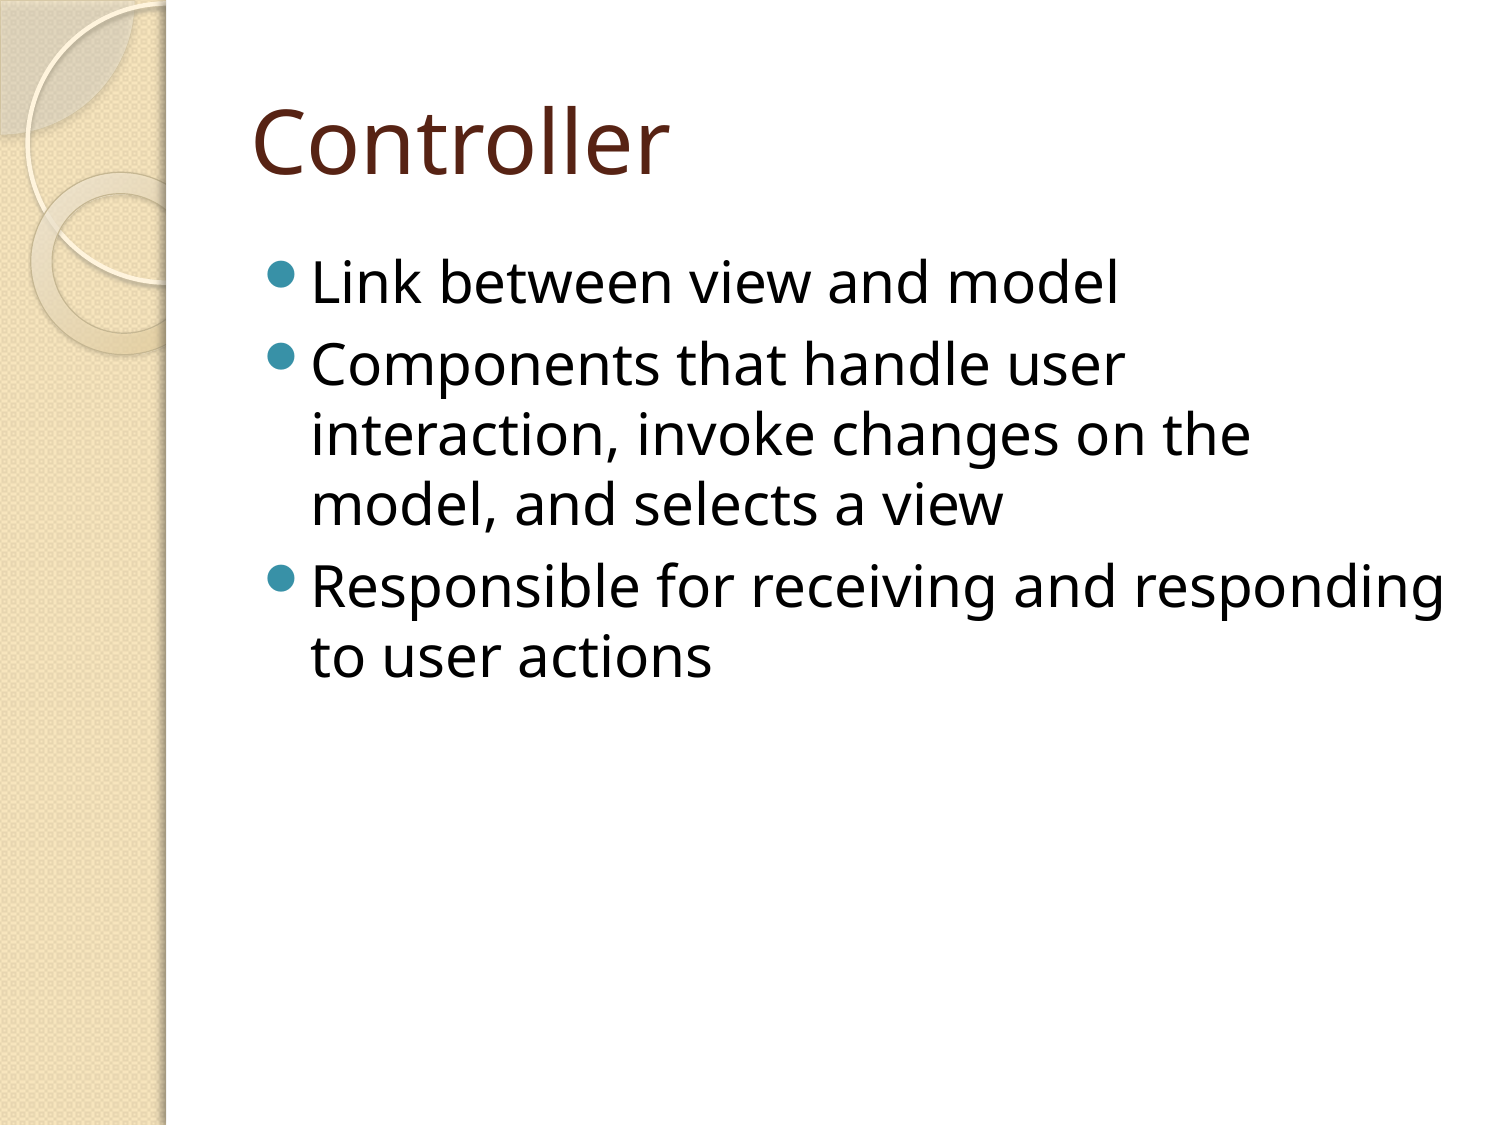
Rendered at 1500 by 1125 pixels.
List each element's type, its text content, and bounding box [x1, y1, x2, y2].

list Link between view and model Components that handle user interaction, invoke changes on the model, and selects a view Responsible for receiving and responding to user actions [235, 237, 1466, 1025]
title Controller [235, 45, 1466, 233]
